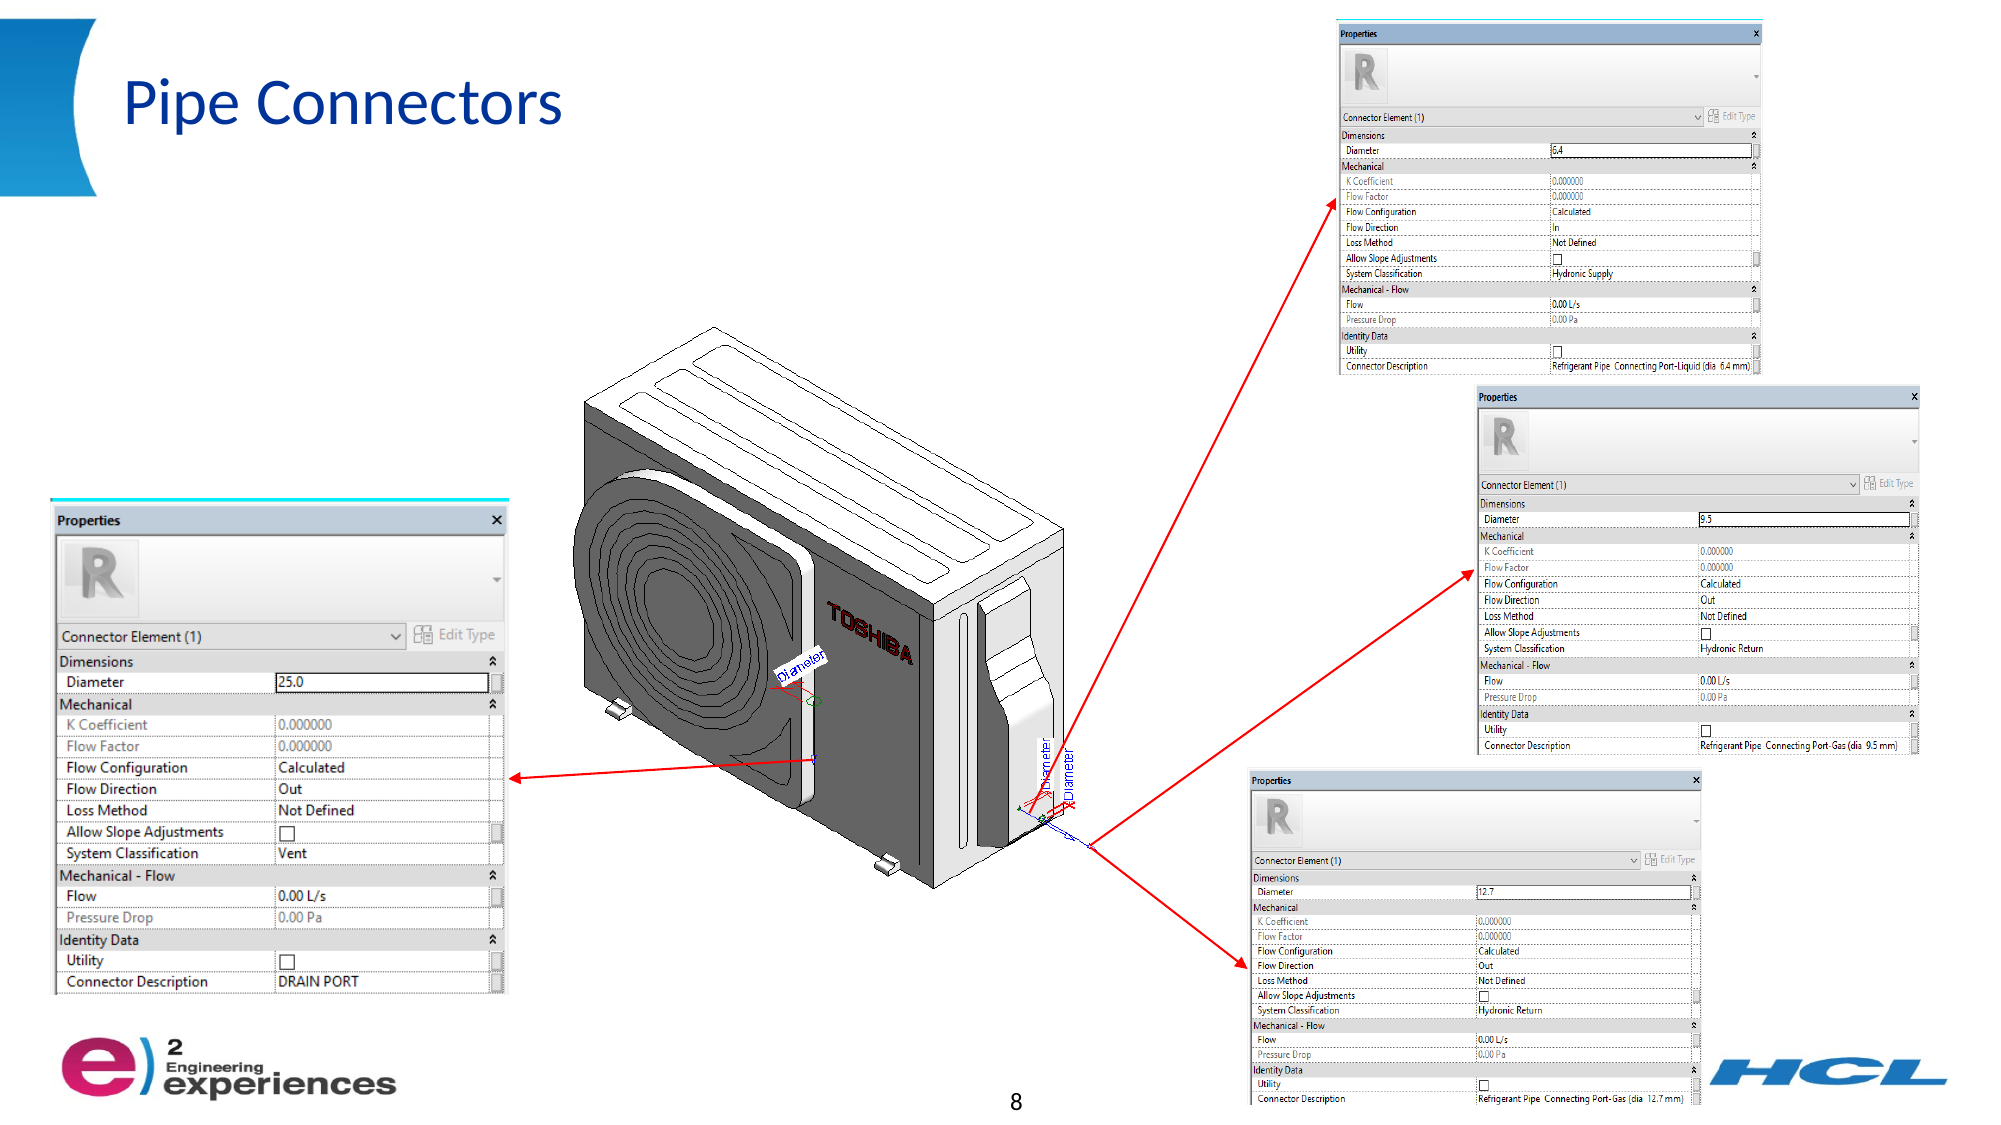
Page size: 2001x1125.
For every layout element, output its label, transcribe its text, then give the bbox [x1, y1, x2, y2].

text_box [1342, 569, 1475, 765]
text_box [1029, 196, 1338, 814]
text_box Pipe Connectors [108, 50, 606, 146]
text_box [1089, 846, 1248, 970]
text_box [1089, 822, 1242, 846]
picture [0, 0, 2000, 1125]
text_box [513, 759, 814, 780]
